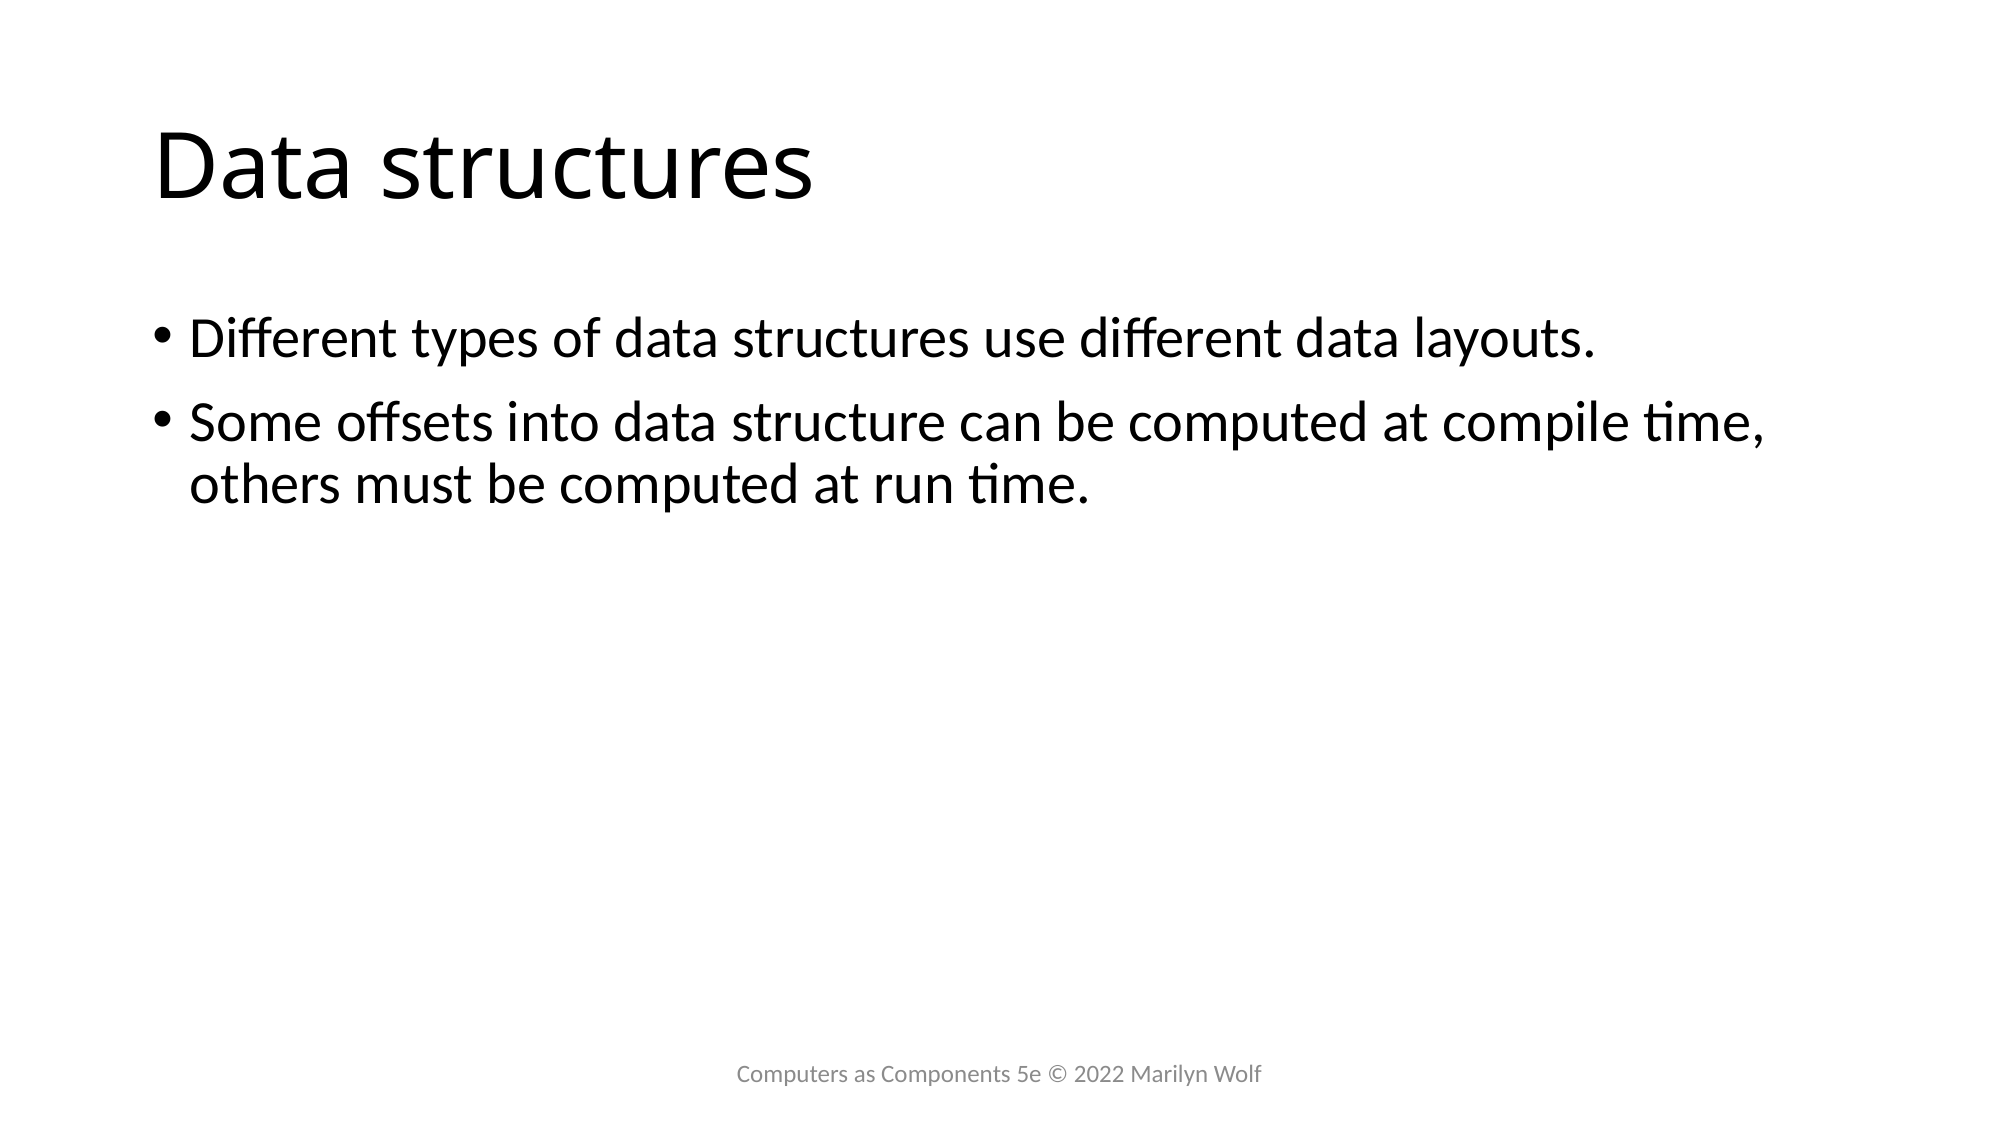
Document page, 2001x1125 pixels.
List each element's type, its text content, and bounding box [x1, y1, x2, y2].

list Different types of data structures use different data layouts. Some offsets into data structure can be computed at compile time, others must be computed at run time. [137, 299, 1863, 1014]
title Data structures [137, 59, 1863, 278]
footer Computers as Components 5e © 2022 Marilyn Wolf [662, 1042, 1338, 1103]
